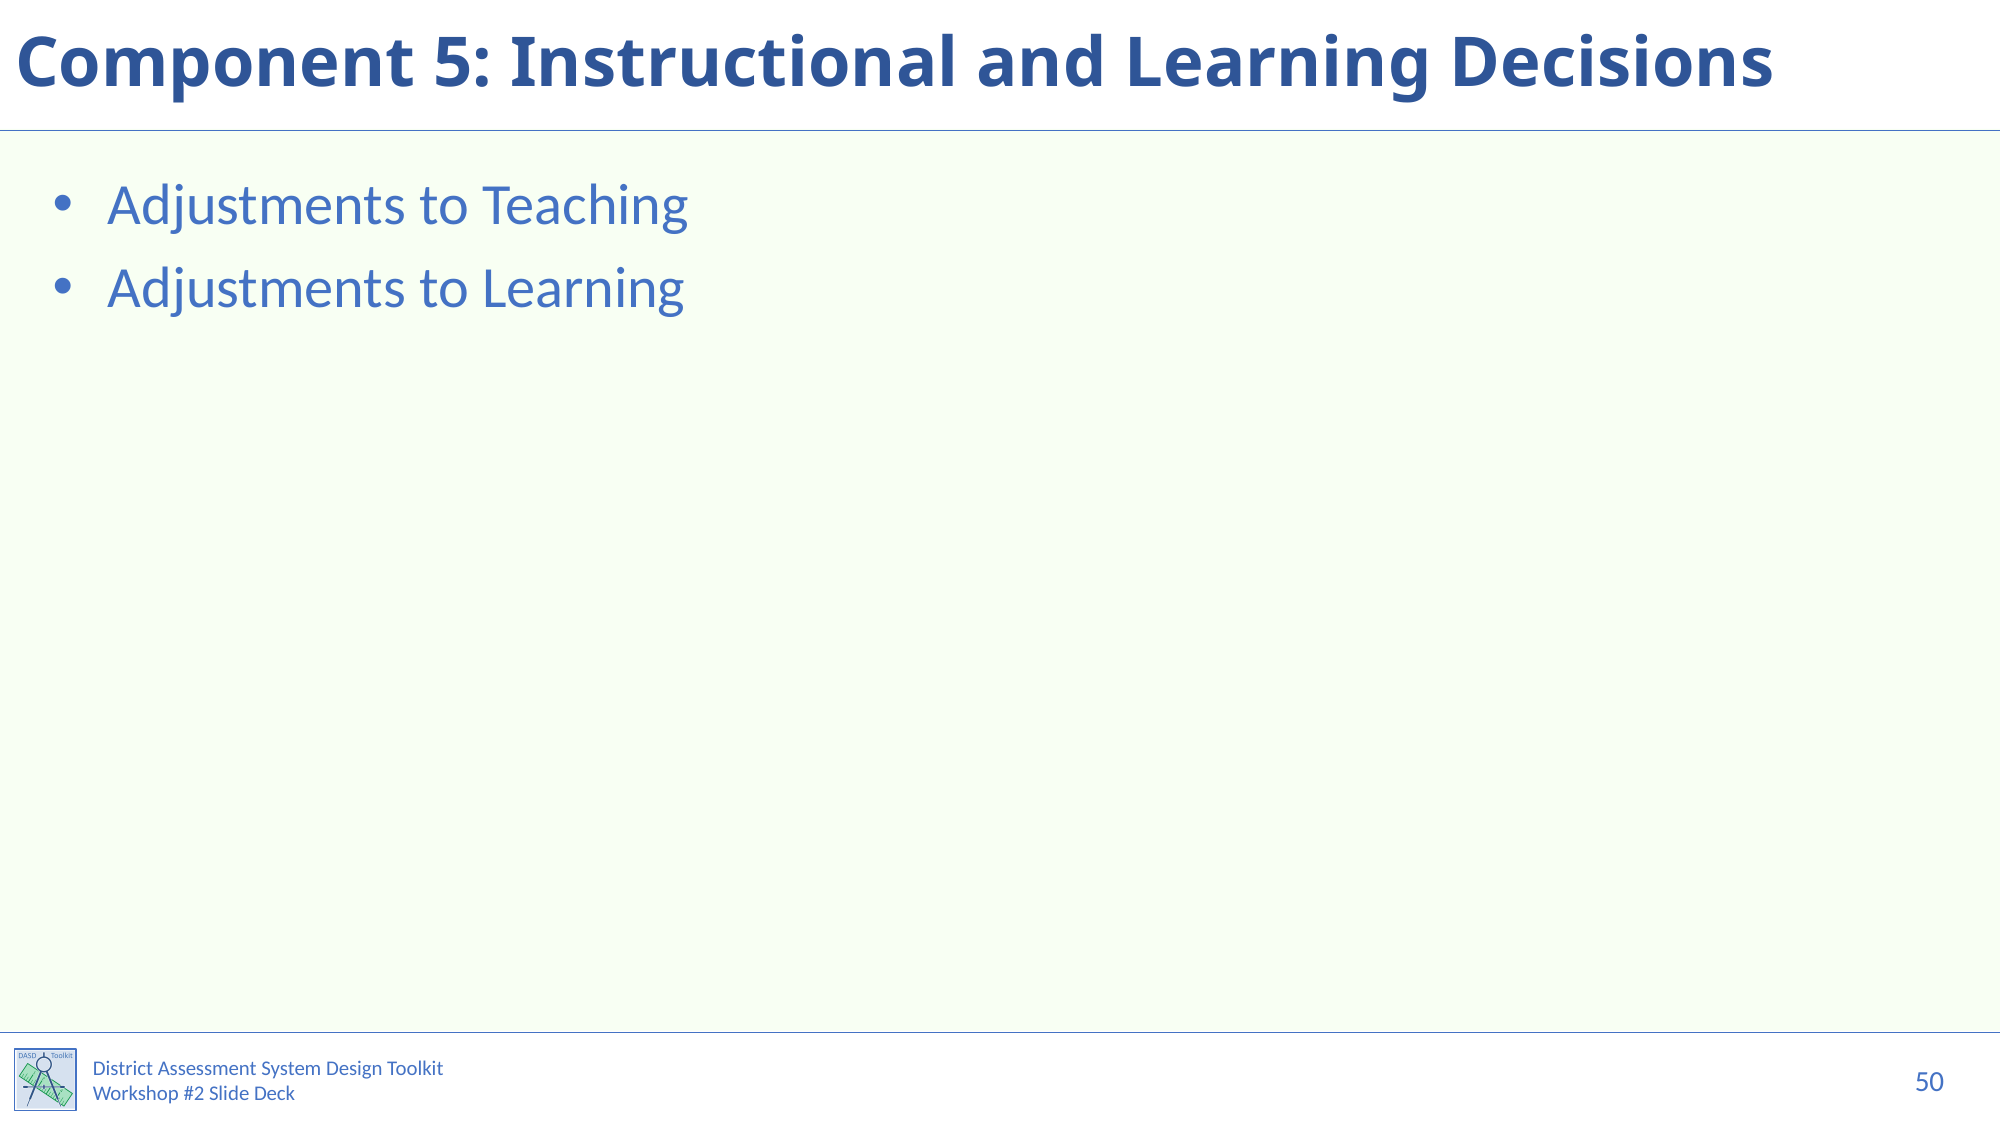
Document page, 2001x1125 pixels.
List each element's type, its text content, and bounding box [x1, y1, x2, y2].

list Adjustments to Teaching Adjustments to Learning [37, 166, 1962, 1002]
title Component 5: Instructional and Learning Decisions [0, 0, 2000, 129]
picture [15, 1050, 75, 1110]
